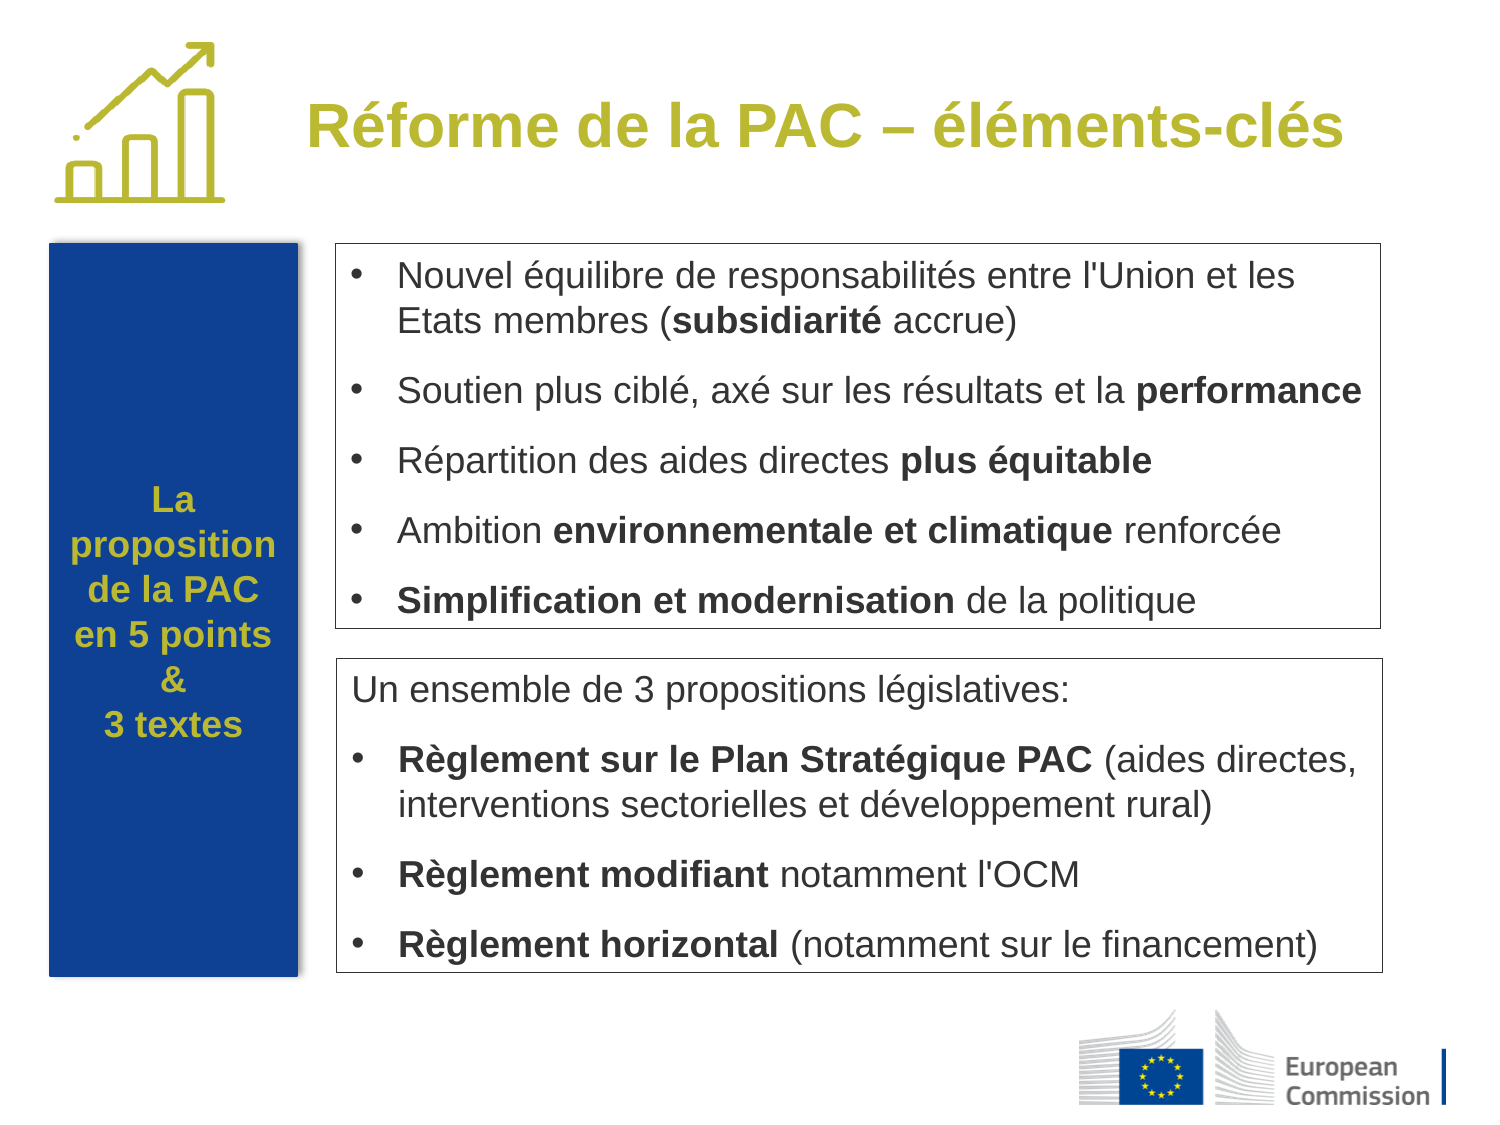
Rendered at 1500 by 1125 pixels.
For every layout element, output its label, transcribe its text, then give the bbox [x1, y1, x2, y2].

text_box La proposition de la PAC en 5 points & 3 textes [49, 243, 298, 977]
picture [1078, 1008, 1447, 1106]
text_box Nouvel équilibre de responsabilités entre l'Union et les Etats membres (subsidiarité accrue) Soutien plus ciblé, axé sur les résultats et la performance Répartition des aides directes plus équitable Ambition environnementale et climatique renforcée Simplification et modernisation de la politique [335, 243, 1381, 629]
text_box Un ensemble de 3 propositions législatives: Règlement sur le Plan Stratégique PAC (aides directes, interventions sectorielles et développement rural) Règlement modifiant notamment l'OCM Règlement horizontal (notamment sur le financement) [336, 658, 1383, 973]
text_box Réforme de la PAC – éléments-clés [242, 78, 1412, 197]
picture [49, 42, 231, 204]
